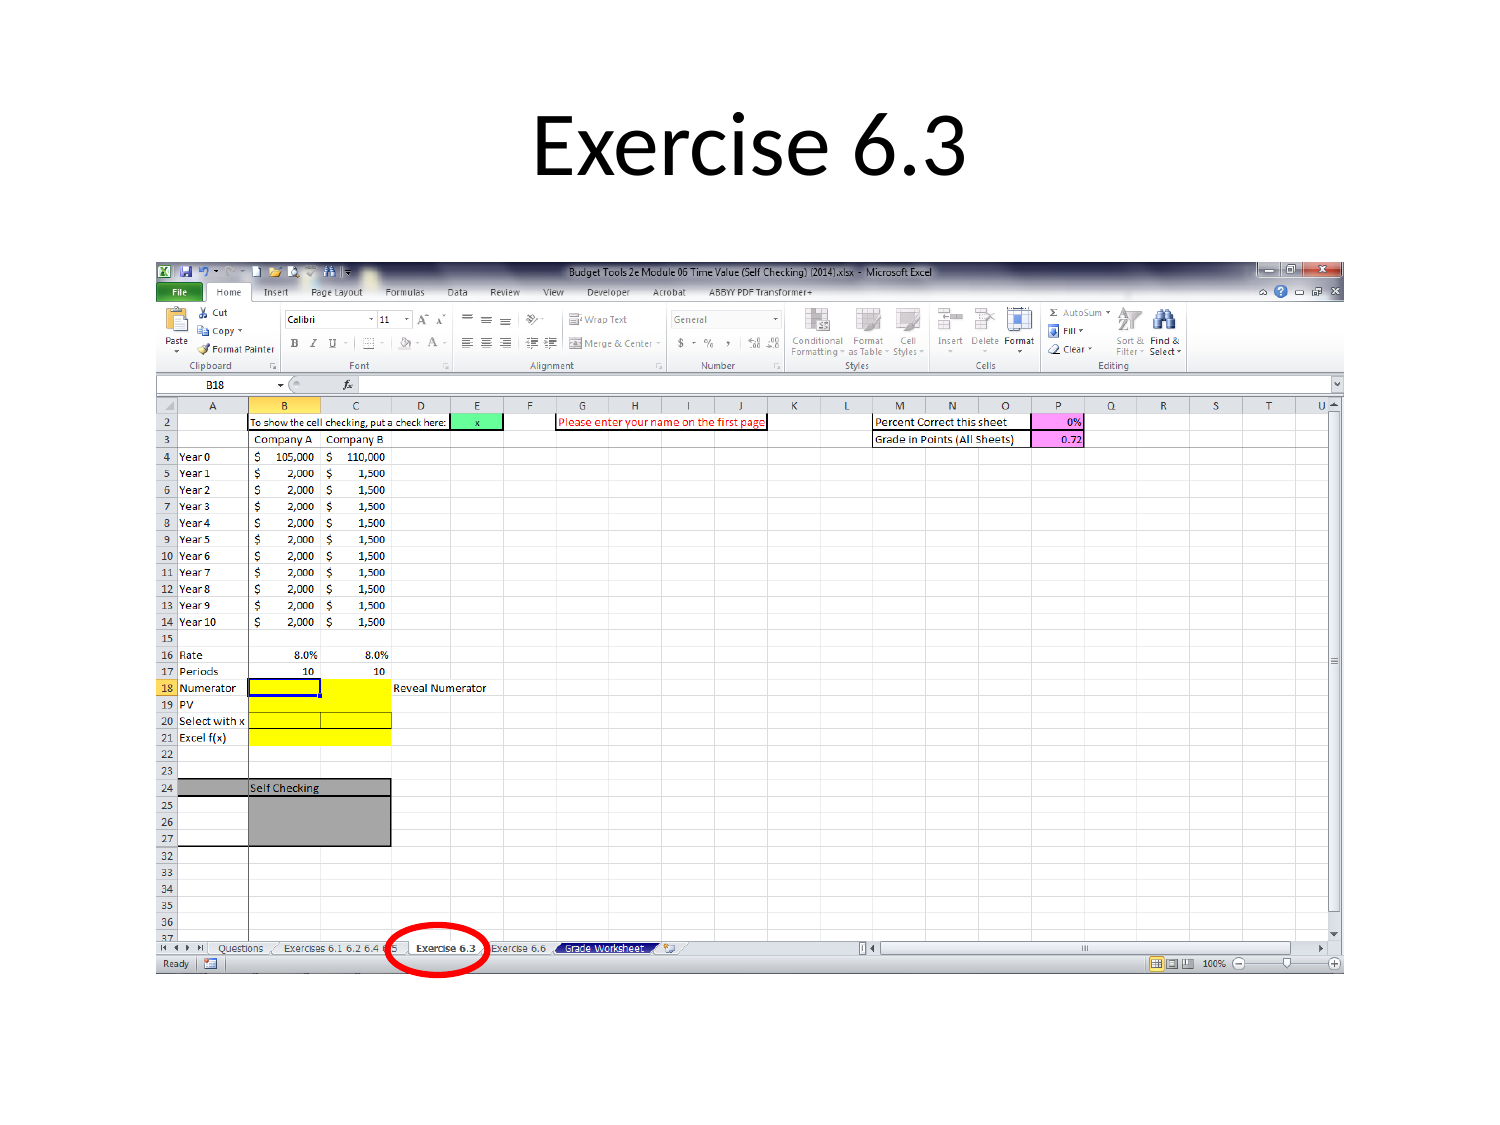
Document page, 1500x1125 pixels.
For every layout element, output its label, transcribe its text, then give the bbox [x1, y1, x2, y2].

title Exercise 6.3 [75, 45, 1425, 233]
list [155, 262, 1347, 974]
